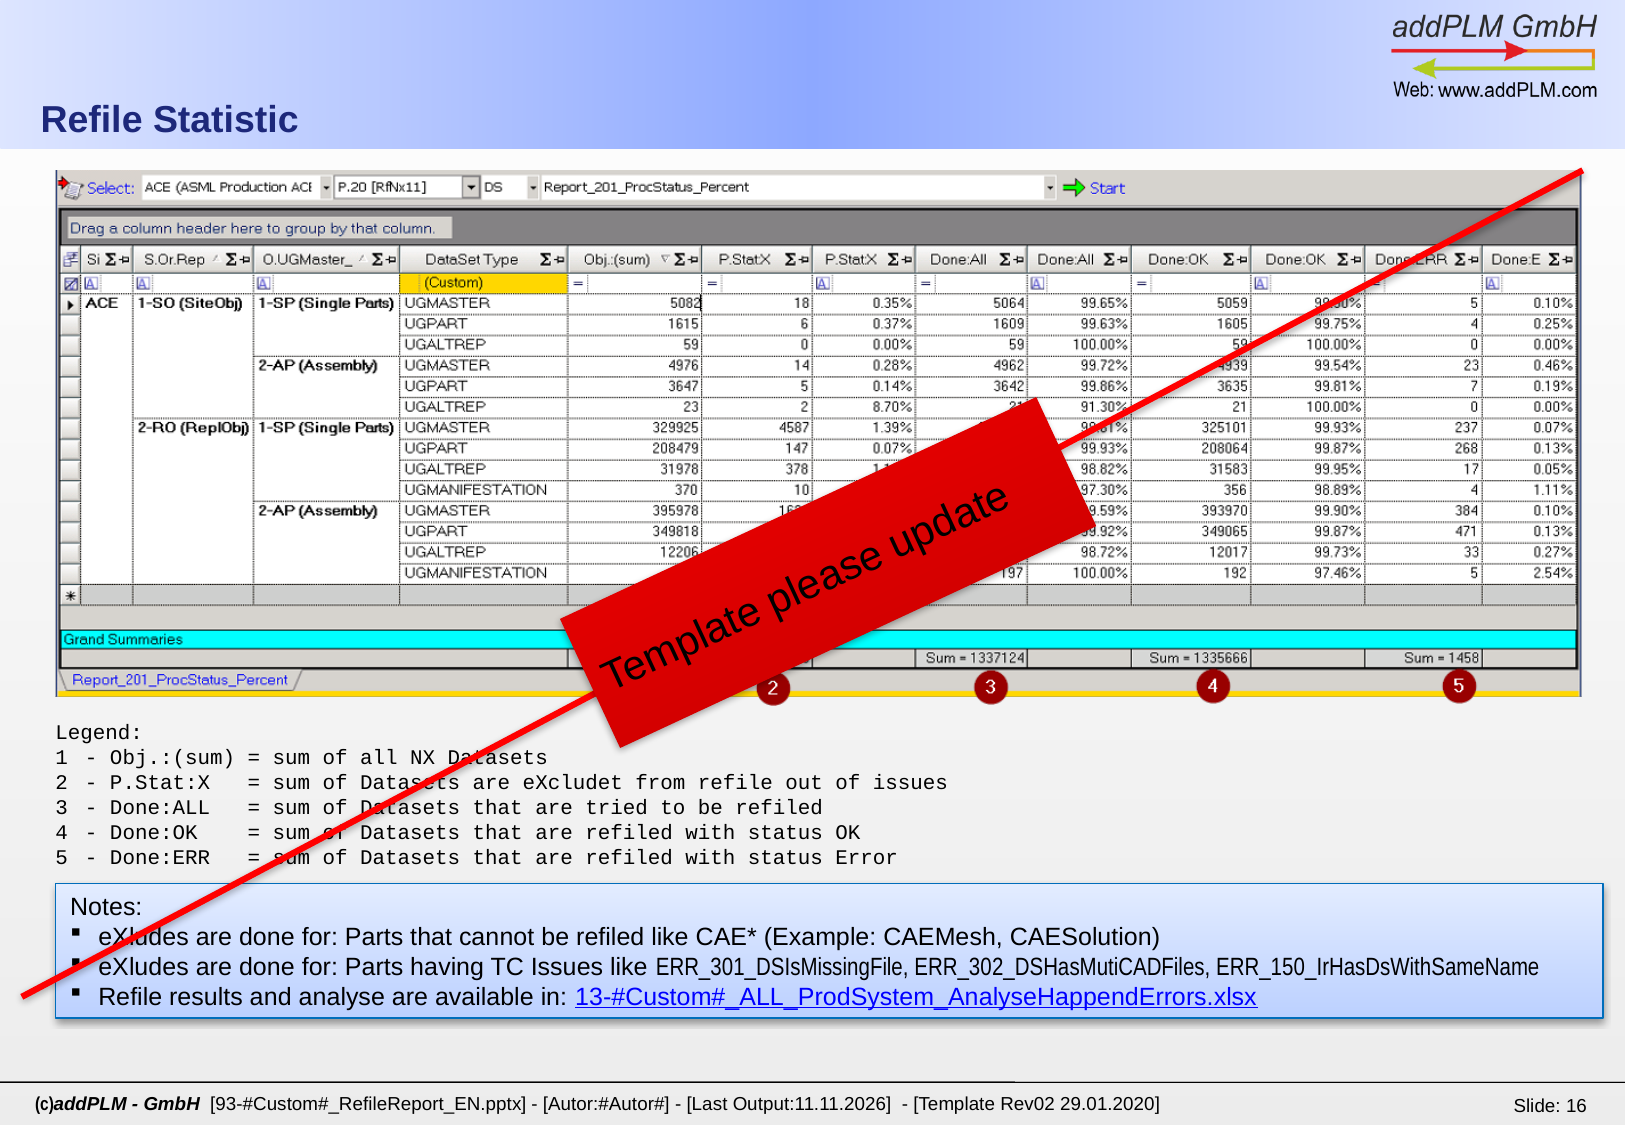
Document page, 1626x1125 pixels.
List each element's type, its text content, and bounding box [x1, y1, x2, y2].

title Refile Statistic [40, 67, 1582, 131]
picture [1391, 14, 1597, 97]
text_box Notes: eXludes are done for: Parts that cannot be refiled like CAE* (Example: CAEMesh, CAESolution) eXludes are done for: Parts having TC Issues like ERR_301_DSIsMissingFile, ERR_302_DSHasMutiCADFiles, ERR_150_IrHasDsWithSameName Refile results and analyse are available in: 13-#Custom#_ALL_ProdSystem_AnalyseHappendErrors.xlsx [55, 883, 1604, 1019]
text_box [21, 169, 1583, 998]
